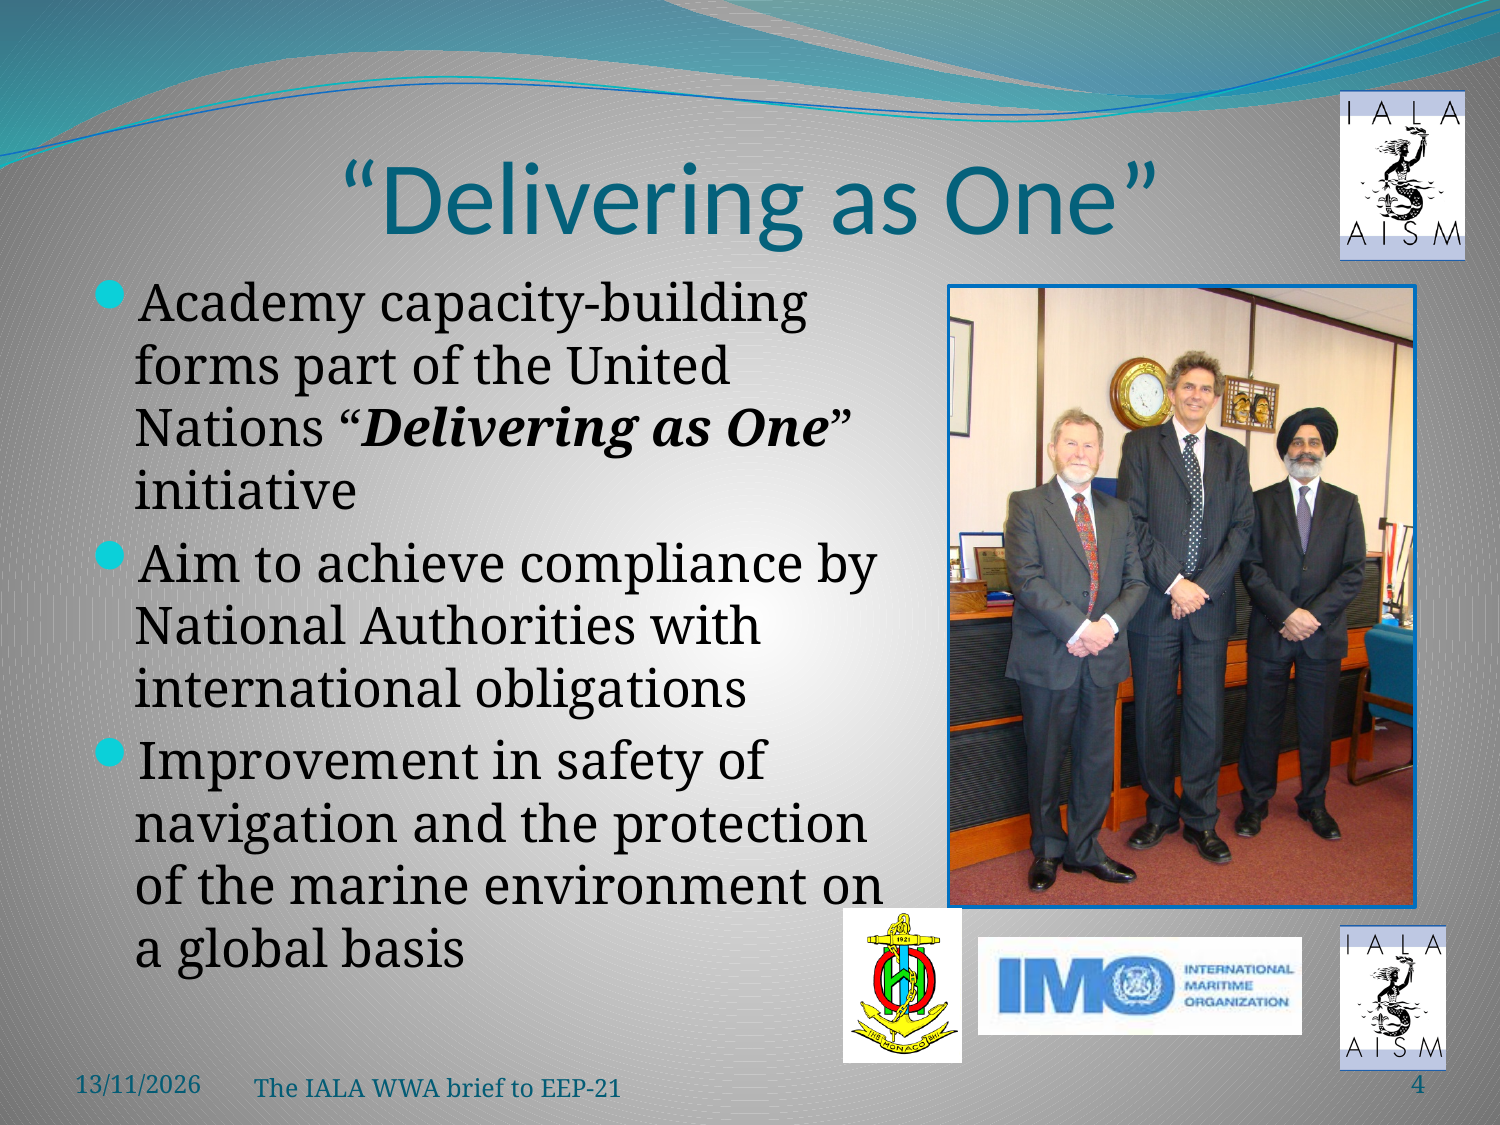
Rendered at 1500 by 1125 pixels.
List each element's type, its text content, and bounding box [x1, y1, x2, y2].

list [949, 287, 1414, 906]
picture [843, 908, 962, 1064]
title “Delivering as One” [75, 115, 1425, 256]
picture [977, 936, 1302, 1035]
list Academy capacity-building forms part of the United Nations “Delivering as One” initiative Aim to achieve compliance by National Authorities with international obligations Improvement in safety of navigation and the protection of the marine environment on a global basis [76, 262, 939, 990]
picture [1340, 925, 1446, 1071]
footer The IALA WWA brief to EEP-21 [253, 1042, 1199, 1103]
slide_number 4 [1299, 1042, 1425, 1103]
picture [1340, 90, 1465, 261]
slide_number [75, 1042, 253, 1103]
